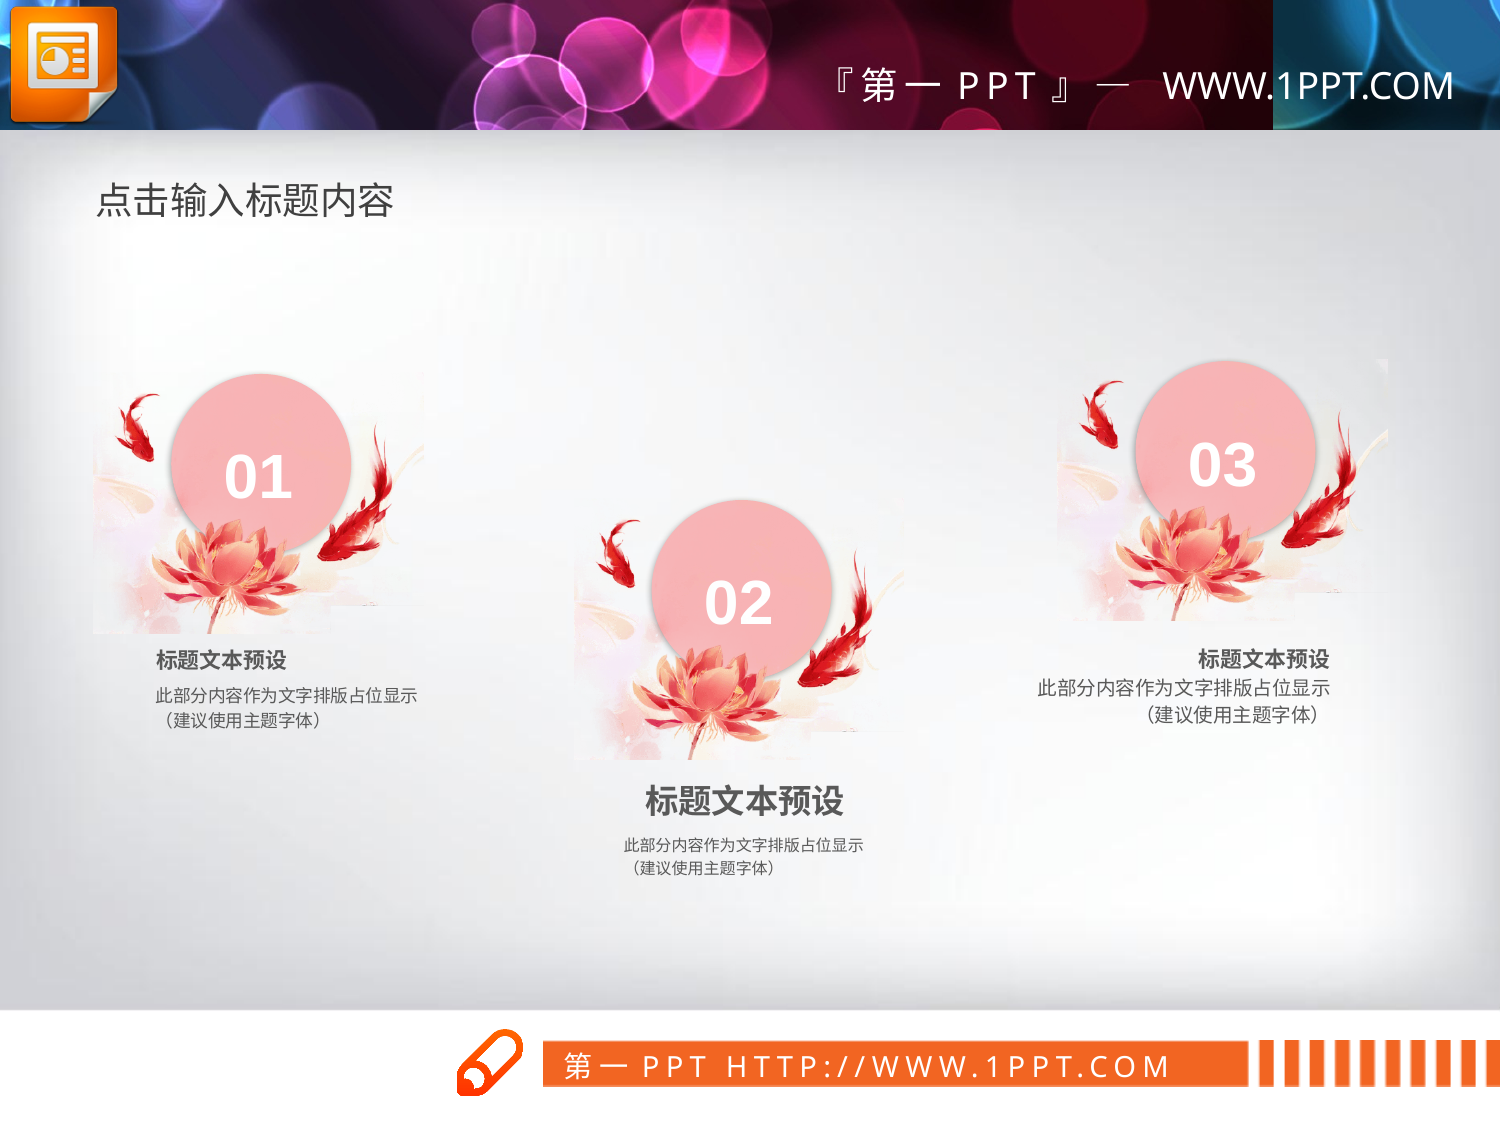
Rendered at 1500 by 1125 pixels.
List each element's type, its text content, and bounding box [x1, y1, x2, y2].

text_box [155, 646, 450, 739]
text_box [573, 498, 905, 760]
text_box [1057, 359, 1389, 621]
picture [0, 0, 1500, 1012]
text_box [93, 372, 424, 634]
text_box 点击输入标题内容 [95, 168, 445, 231]
picture [543, 1040, 1500, 1087]
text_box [618, 768, 872, 894]
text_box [1028, 645, 1331, 728]
